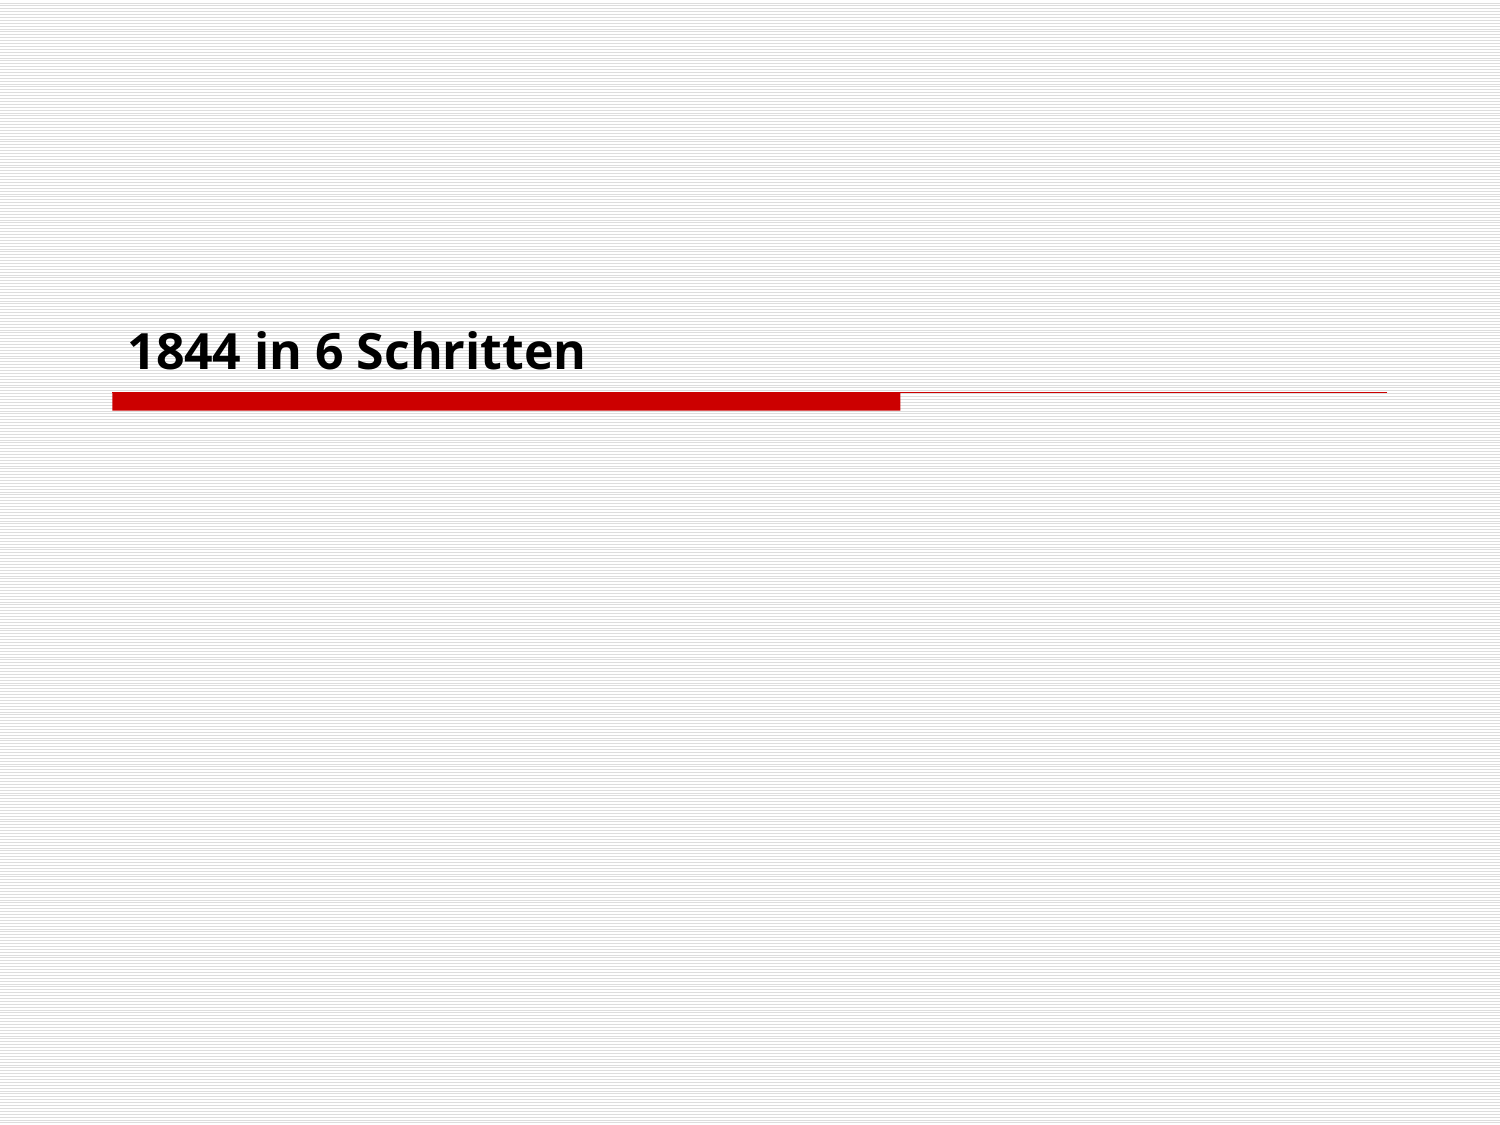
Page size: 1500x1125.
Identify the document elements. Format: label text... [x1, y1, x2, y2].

title 1844 in 6 Schritten [112, 162, 1388, 388]
footer [512, 1025, 988, 1100]
